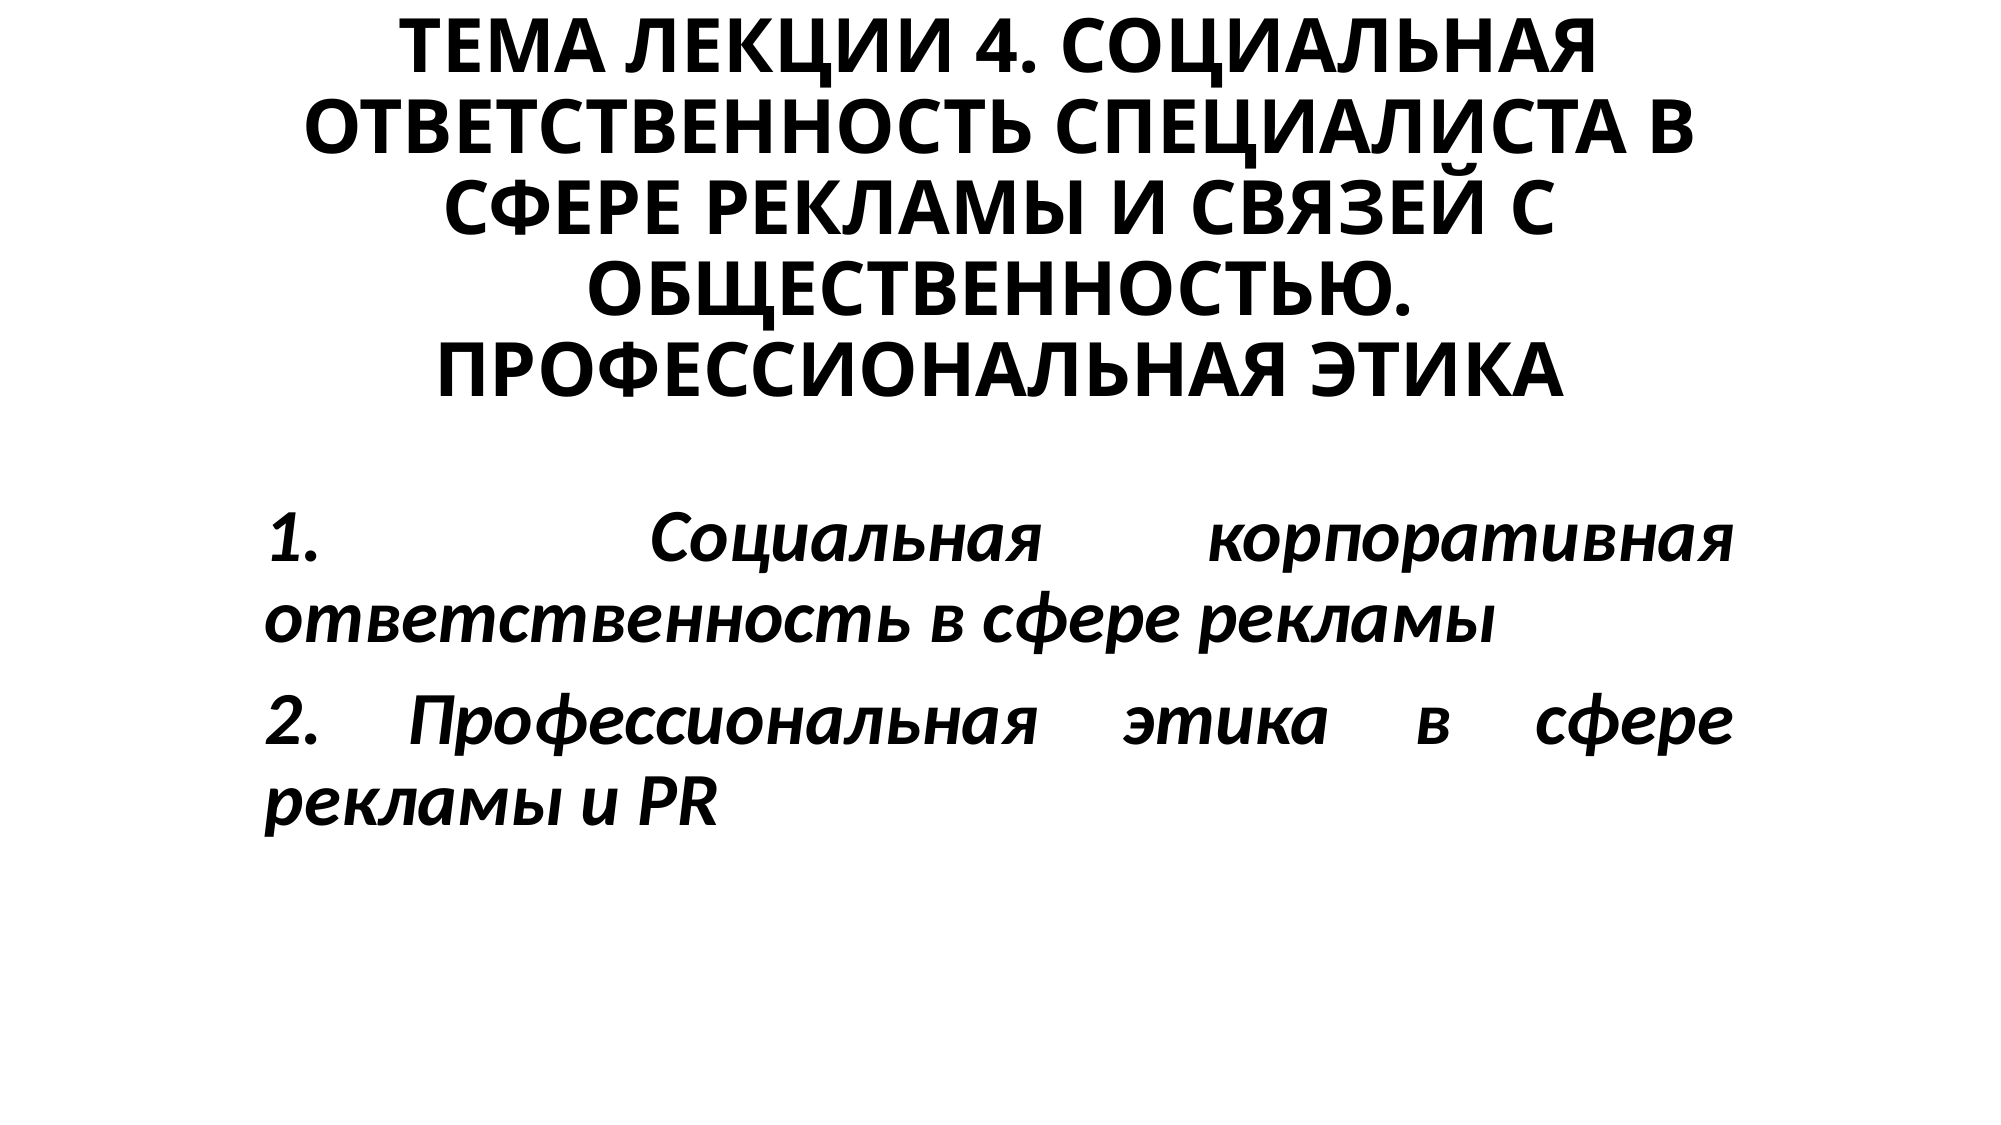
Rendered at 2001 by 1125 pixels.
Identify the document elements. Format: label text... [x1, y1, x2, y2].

title ТЕМА ЛЕКЦИИ 4. СОЦИАЛЬНАЯ ОТВЕТСТВЕННОСТЬ СПЕЦИАЛИСТА В СФЕРЕ РЕКЛАМЫ И СВЯЗЕЙ С ОБЩЕСТВЕННОСТЬЮ. ПРОФЕССИОНАЛЬНАЯ ЭТИКА [249, 0, 1750, 489]
subtitle 1. Социальная корпоративная ответственность в сфере рекламы 2. Профессиональная этика в сфере рекламы и PR [249, 489, 1750, 1033]
